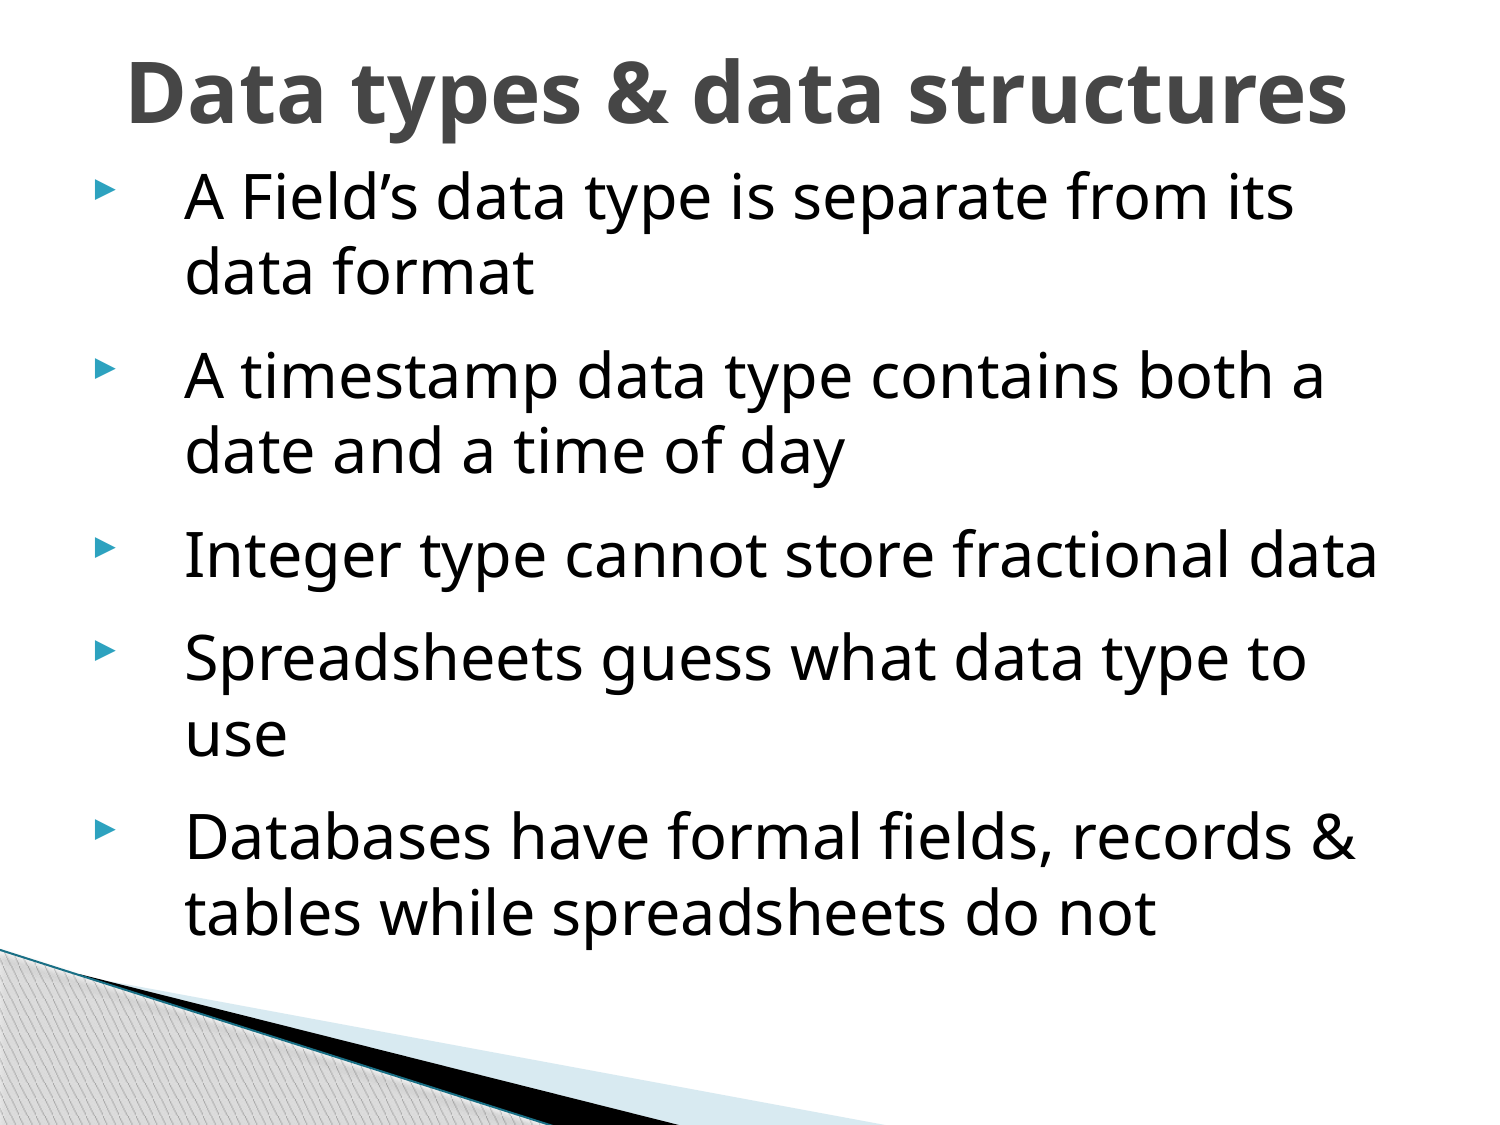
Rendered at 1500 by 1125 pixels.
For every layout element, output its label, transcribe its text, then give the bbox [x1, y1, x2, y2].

title Data types & data structures [100, 0, 1376, 183]
list A Field’s data type is separate from its data format A timestamp data type contains both a date and a time of day Integer type cannot store fractional data Spreadsheets guess what data type to use Databases have formal fields, records & tables while spreadsheets do not [76, 149, 1400, 1035]
